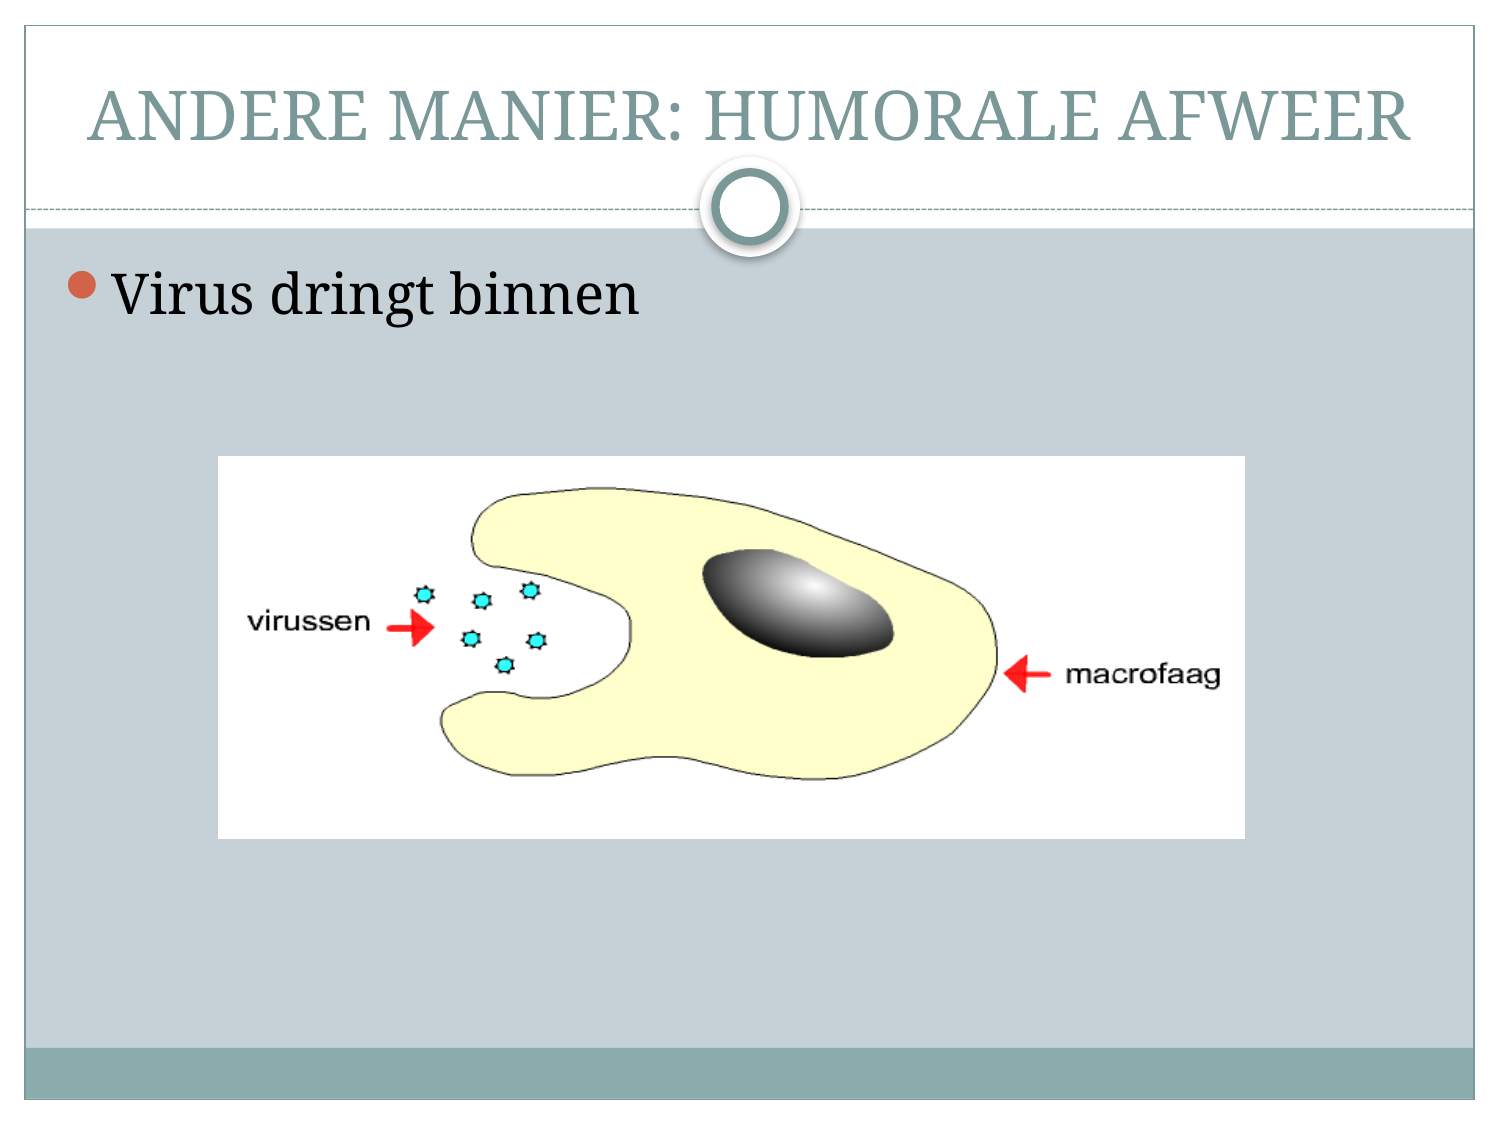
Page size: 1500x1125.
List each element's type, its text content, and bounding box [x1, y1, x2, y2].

title ANDERE MANIER: HUMORALE AFWEER [49, 37, 1450, 162]
list Virus dringt binnen [49, 250, 1445, 1001]
picture [218, 455, 1246, 840]
